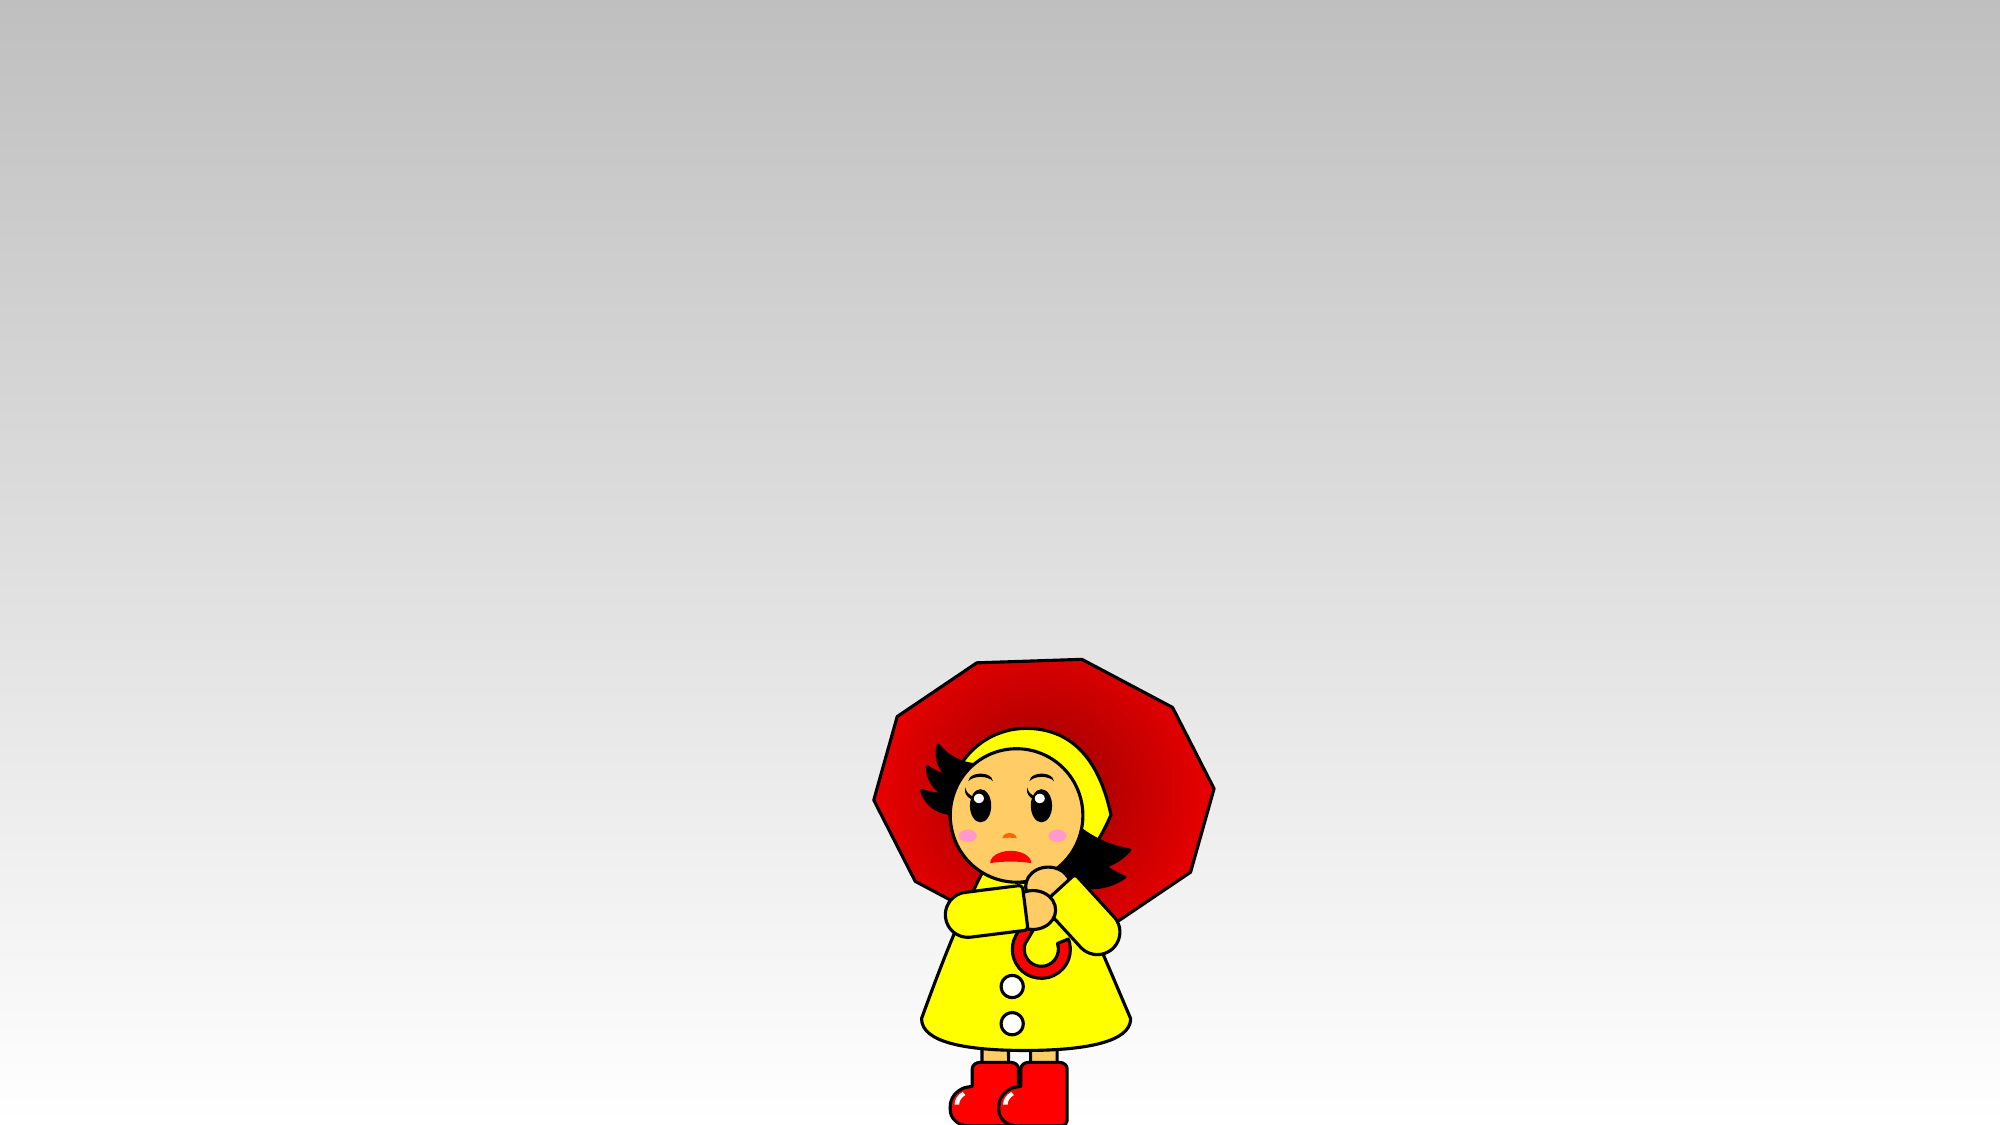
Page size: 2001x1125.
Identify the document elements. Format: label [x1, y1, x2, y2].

text_box [0, 0, 2000, 1125]
text_box [873, 659, 1215, 1125]
